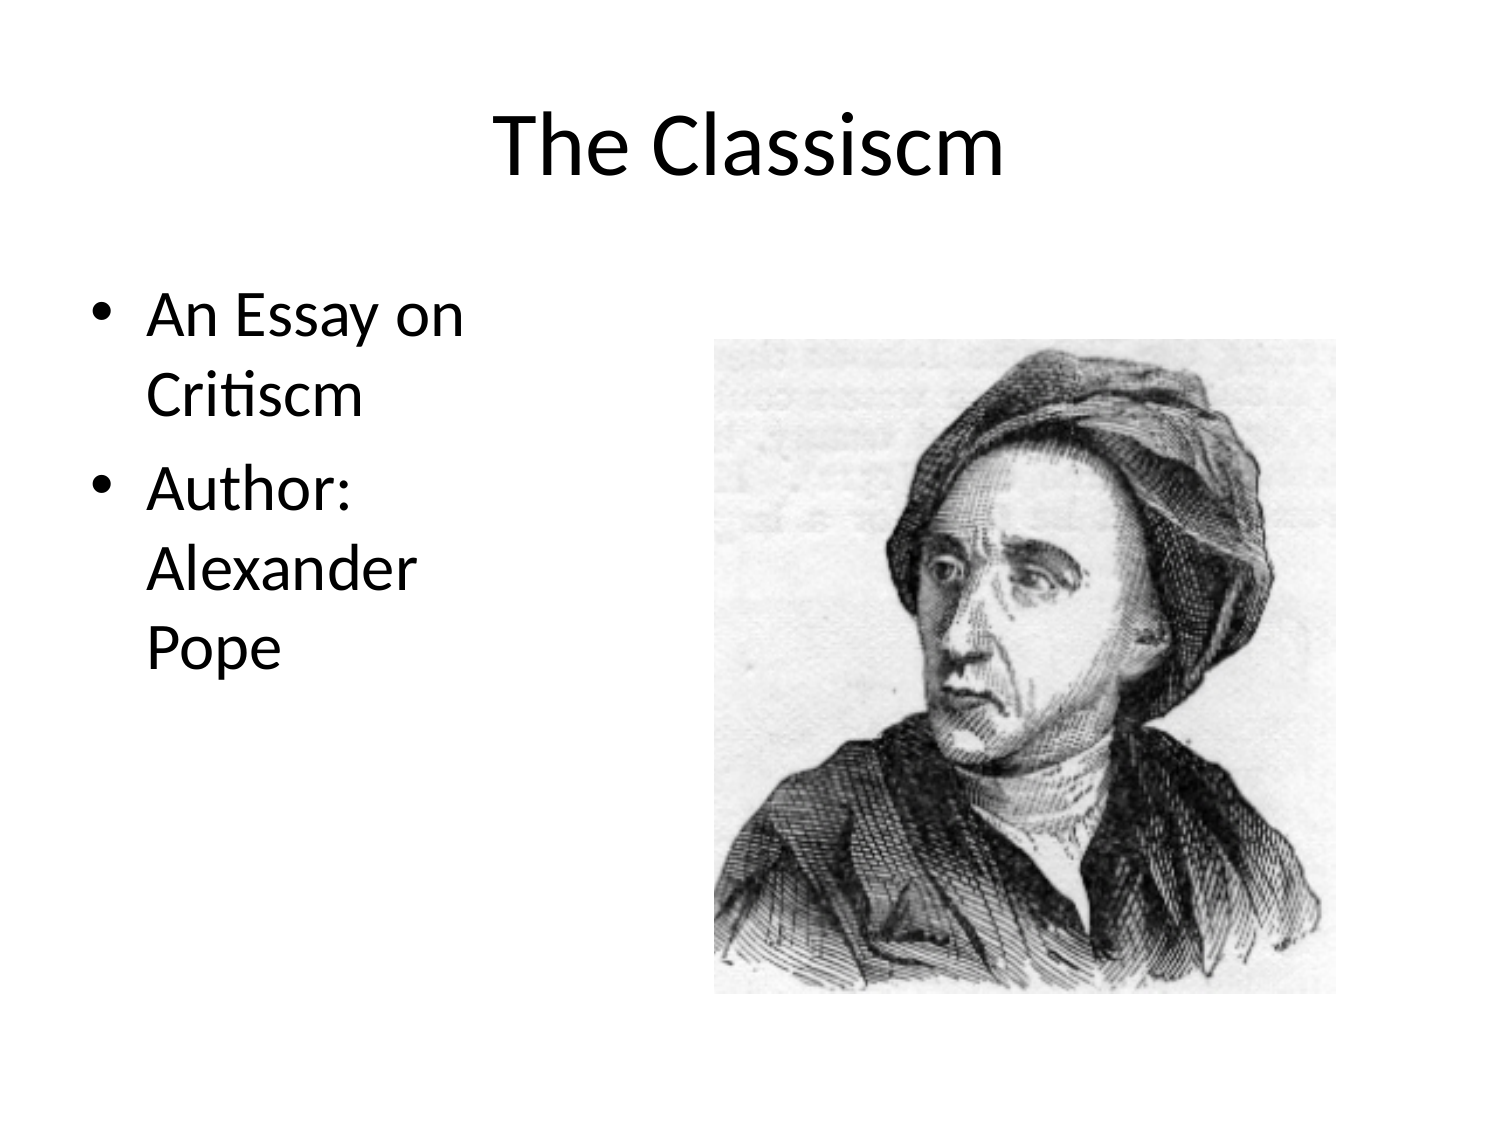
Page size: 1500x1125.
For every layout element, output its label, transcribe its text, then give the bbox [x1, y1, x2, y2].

picture [714, 339, 1337, 994]
list An Essay on Critiscm Author: Alexander Pope [75, 262, 563, 1005]
title The Classiscm [75, 45, 1425, 233]
